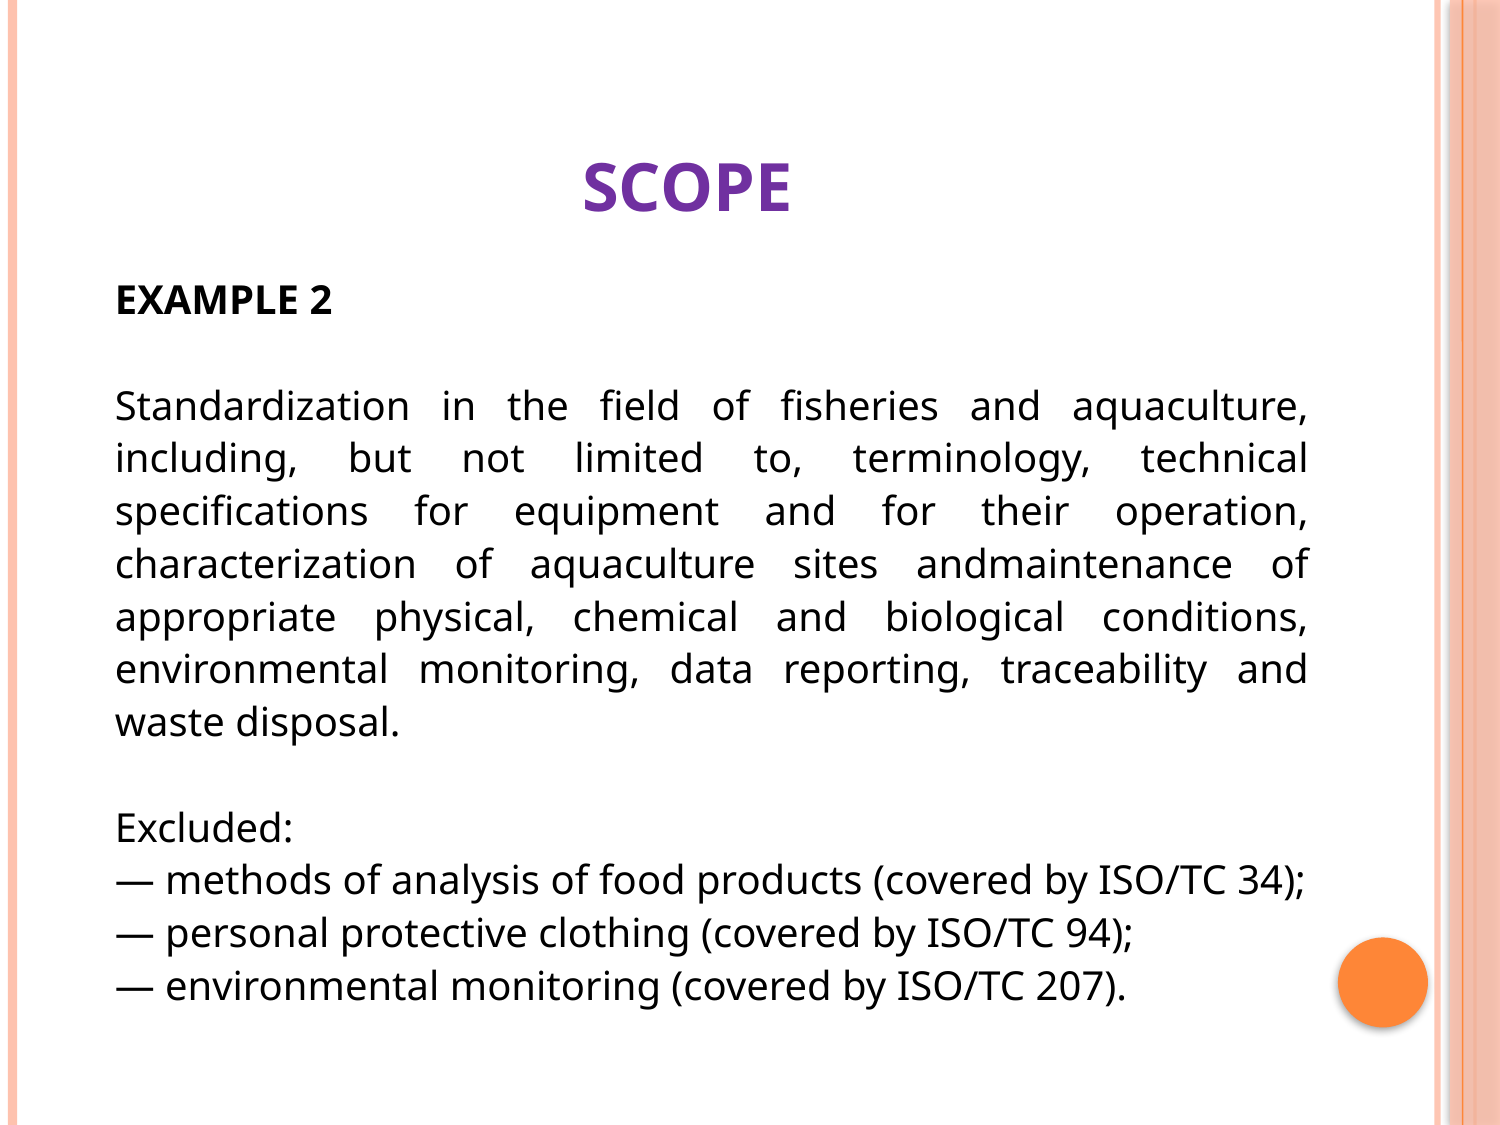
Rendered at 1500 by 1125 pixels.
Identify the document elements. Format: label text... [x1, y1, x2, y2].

title scope [75, 45, 1300, 233]
list EXAMPLE 2 Standardization in the field of fisheries and aquaculture, including, but not limited to, terminology, technical specifications for equipment and for their operation, characterization of aquaculture sites andmaintenance of appropriate physical, chemical and biological conditions, environmental monitoring, data reporting, traceability and waste disposal. Excluded: — methods of analysis of food products (covered by ISO/TC 34); — personal protective clothing (covered by ISO/TC 94); — environmental monitoring (covered by ISO/TC 207). [99, 262, 1325, 1062]
